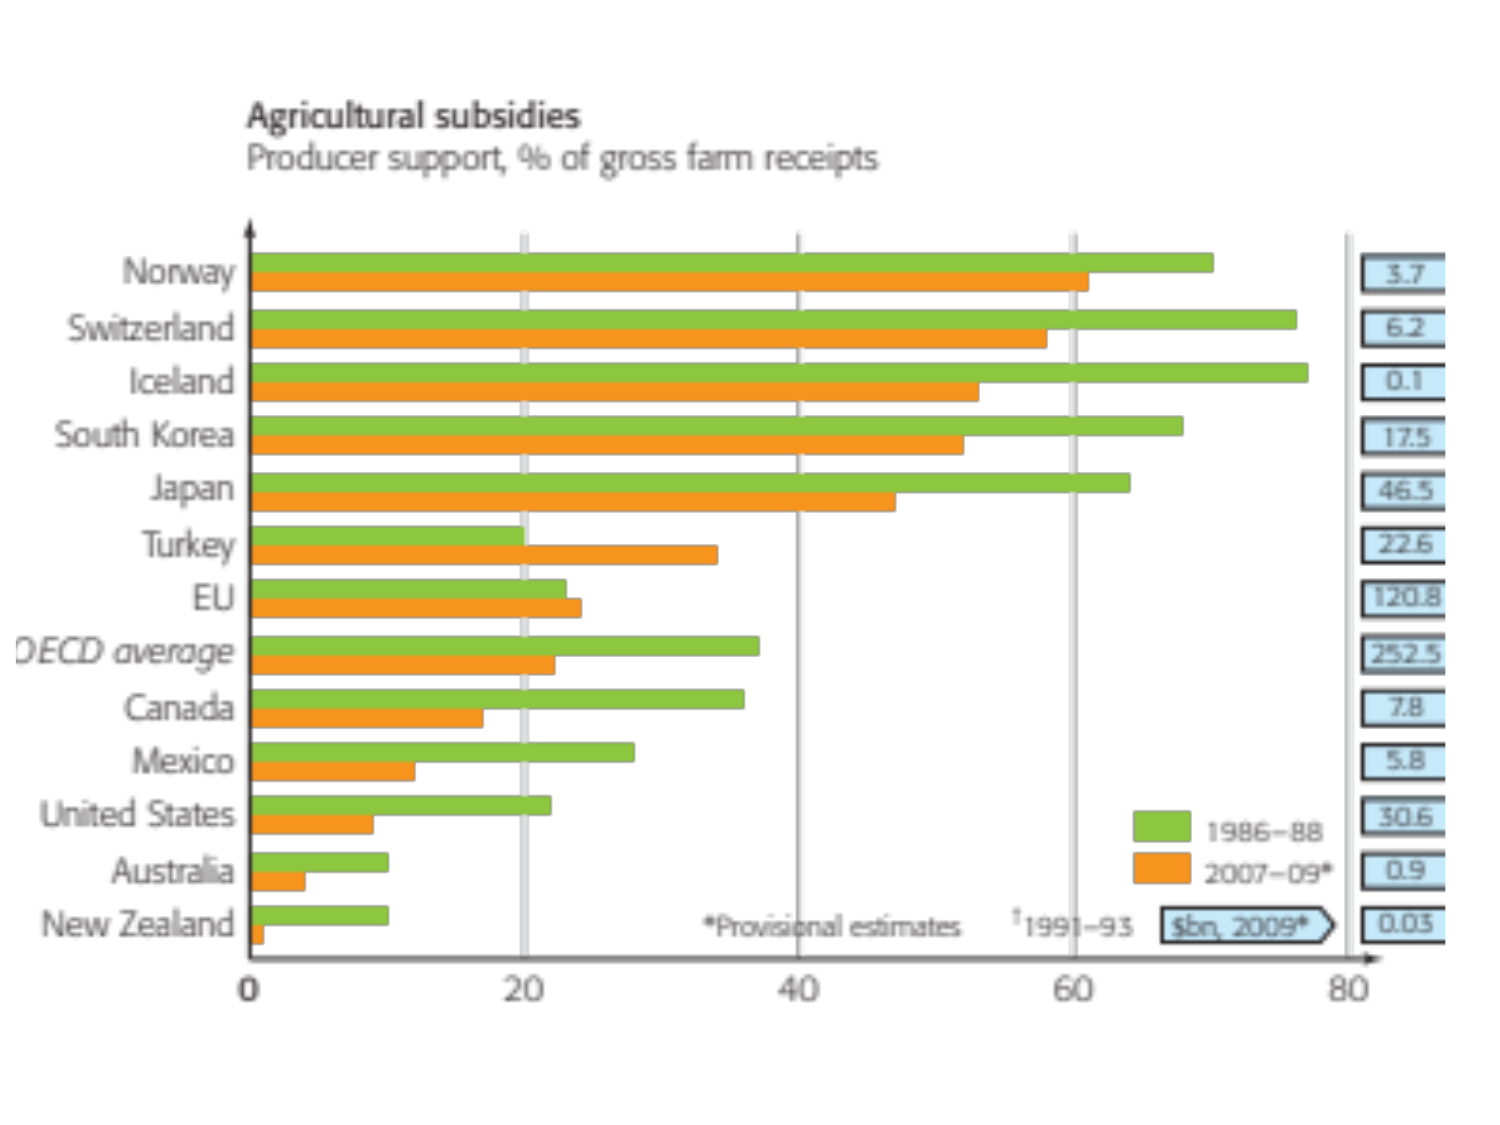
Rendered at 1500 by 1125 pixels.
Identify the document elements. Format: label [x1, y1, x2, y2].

picture [15, 99, 1446, 1003]
